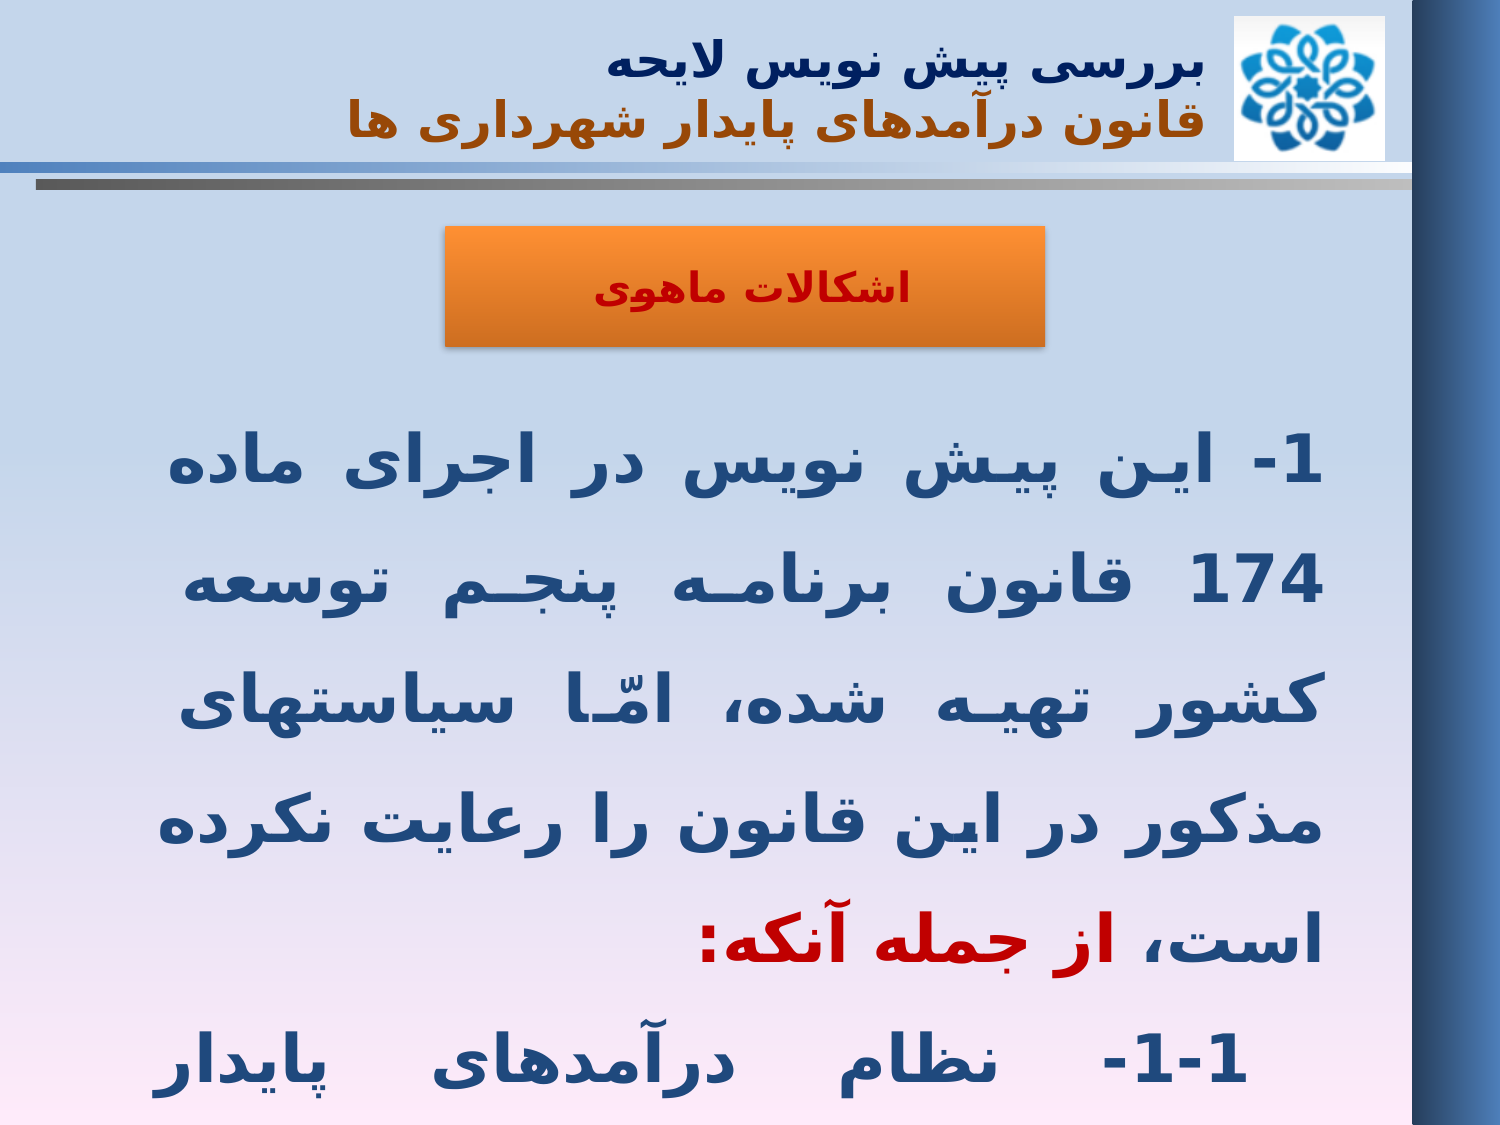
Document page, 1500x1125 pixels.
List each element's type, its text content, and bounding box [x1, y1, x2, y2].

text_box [1412, 0, 1500, 1125]
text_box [0, 16, 1385, 162]
text_box اشکالات ماهوی [445, 226, 1046, 347]
text_box 1- این پیش نویس در اجرای ماده 174 قانون برنامه پنجم توسعه کشور تهیه شده، امّا سیاستهای مذکور در این قانون را رعایت نکرده است، از جمله آنکه: 1-1- نظام درآمدهای پایدار شهرداری ها را در بر نمی گیرد. [140, 368, 1341, 1125]
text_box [0, 162, 1407, 190]
